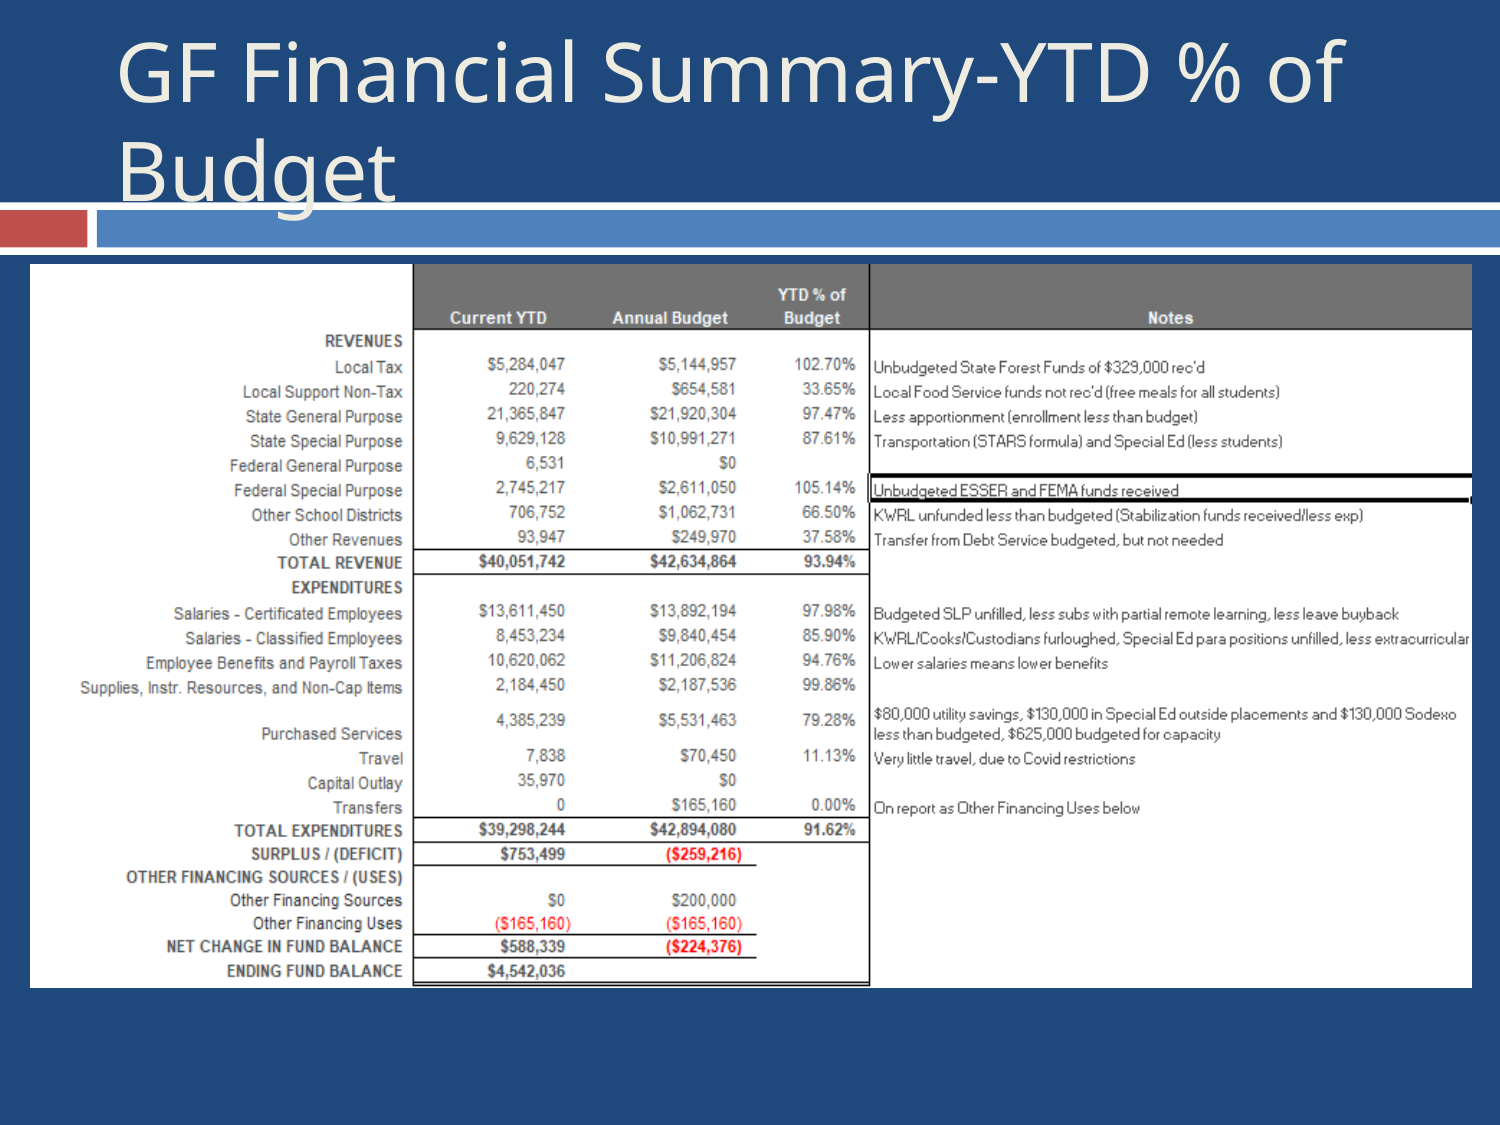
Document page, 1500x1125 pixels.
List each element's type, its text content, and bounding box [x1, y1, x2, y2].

picture [30, 264, 1472, 989]
title GF Financial Summary-YTD % of Budget [100, 37, 1438, 200]
